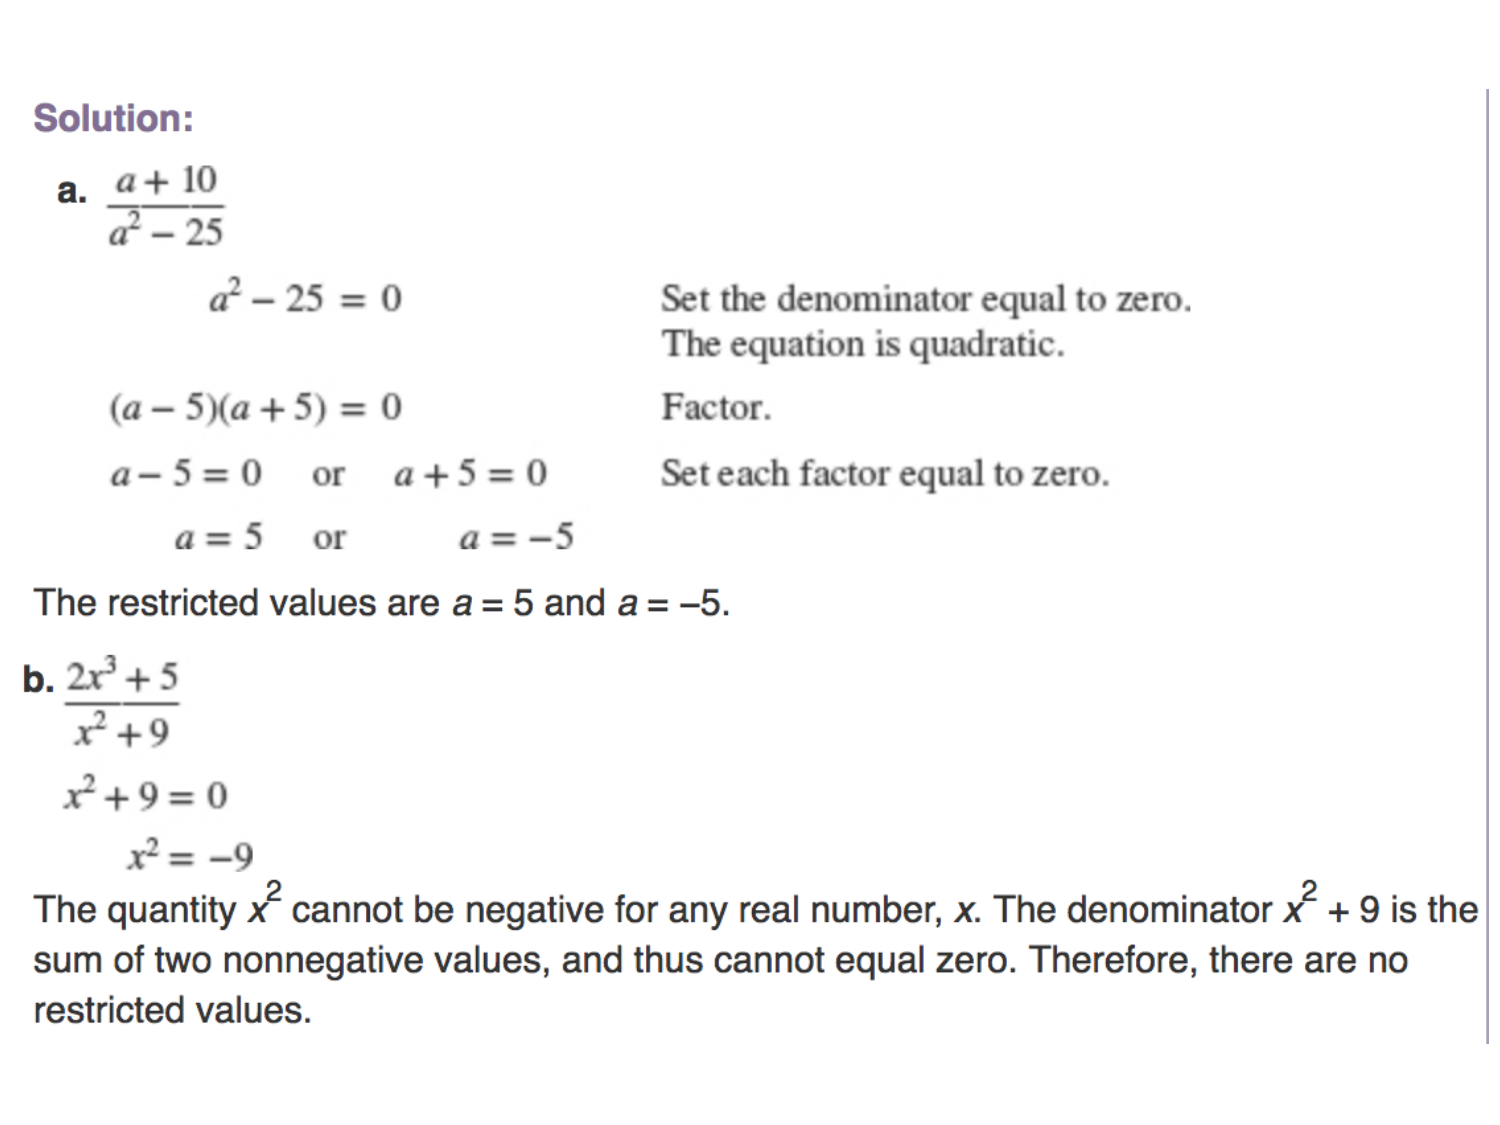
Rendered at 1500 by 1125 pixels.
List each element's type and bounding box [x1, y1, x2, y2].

list [0, 89, 1500, 1044]
